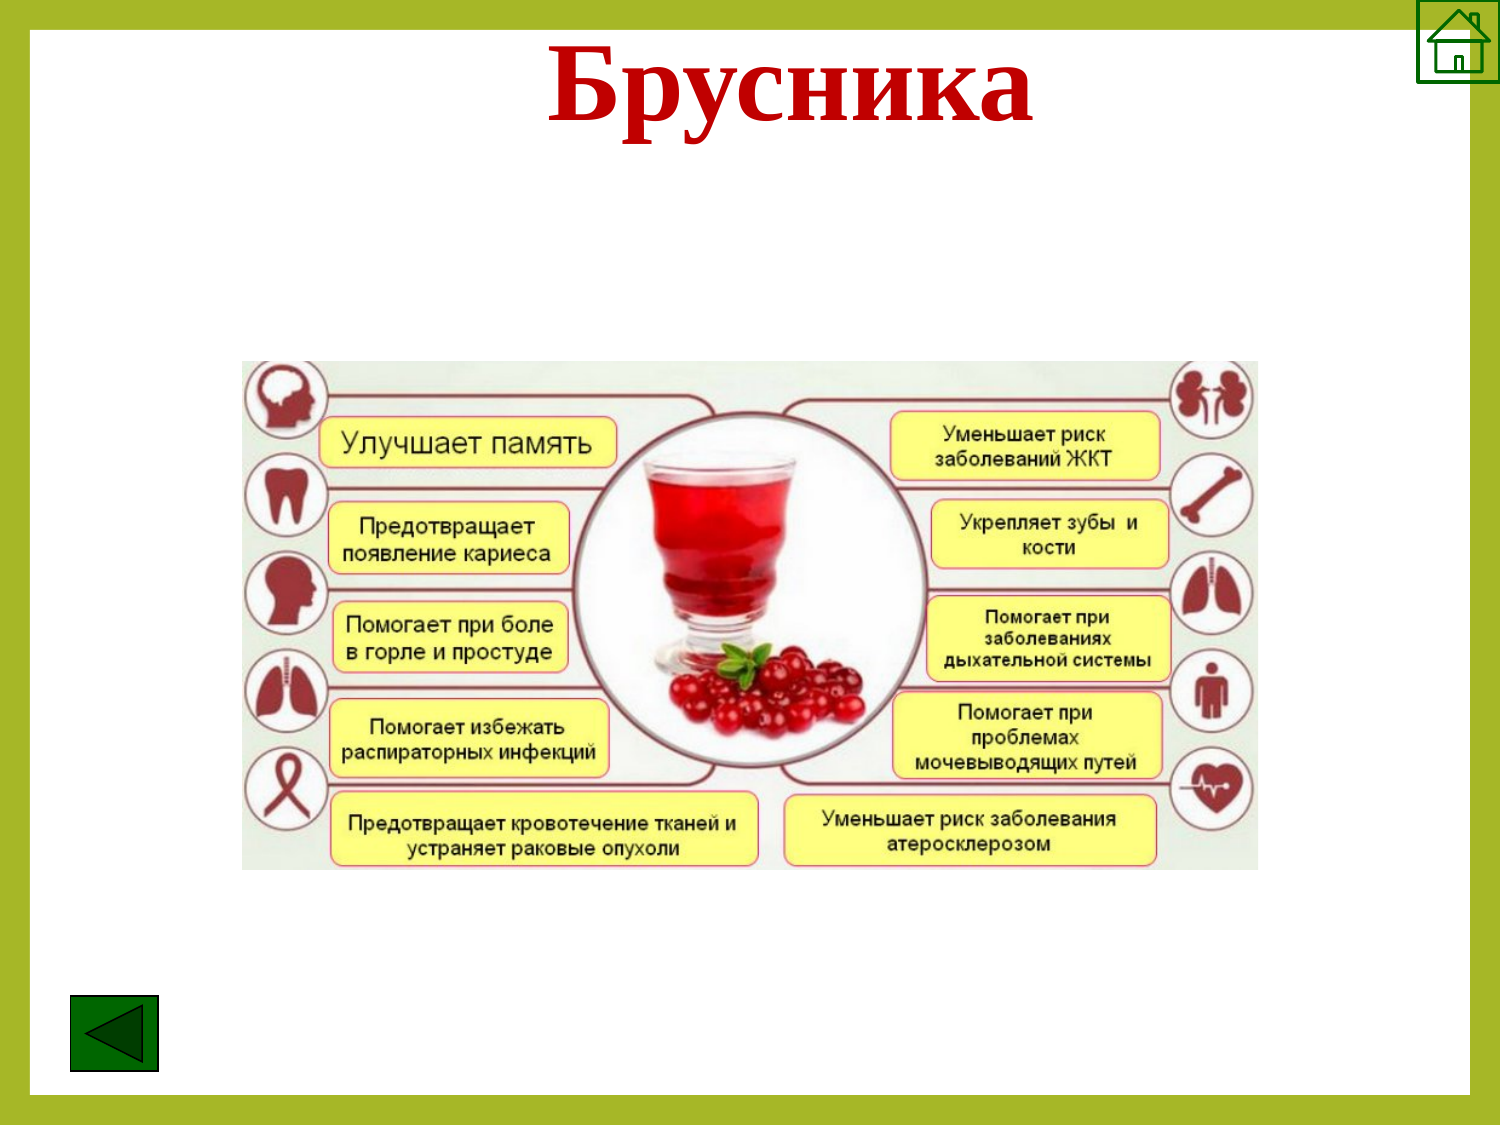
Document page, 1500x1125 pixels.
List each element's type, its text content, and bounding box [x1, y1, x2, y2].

text_box Брусника [492, 0, 1090, 150]
text_box [70, 996, 158, 1072]
picture [241, 361, 1259, 870]
text_box [1416, 0, 1500, 84]
